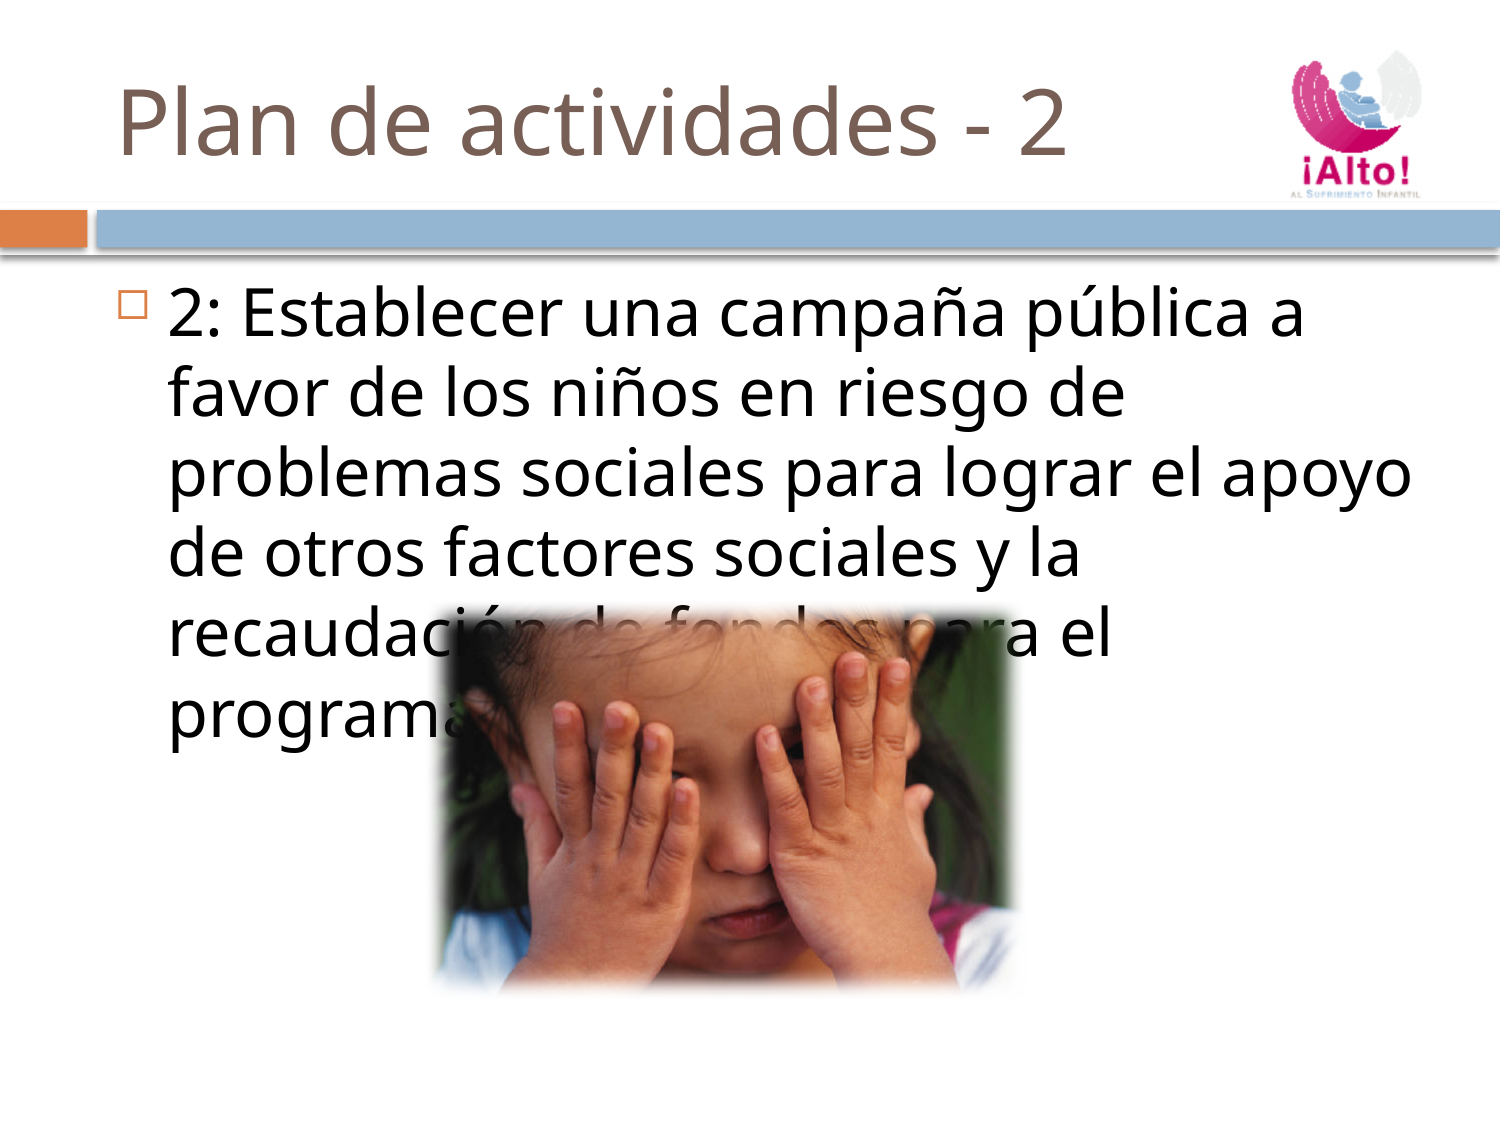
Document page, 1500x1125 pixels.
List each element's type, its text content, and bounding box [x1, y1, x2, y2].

picture [1262, 24, 1451, 213]
picture [424, 599, 1026, 1001]
list 2: Establecer una campaña pública a favor de los niños en riesgo de problemas sociales para lograr el apoyo de otros factores sociales y la recaudación de fondos para el programa. [100, 262, 1438, 1000]
title Plan de actividades - 2 [100, 37, 1256, 200]
